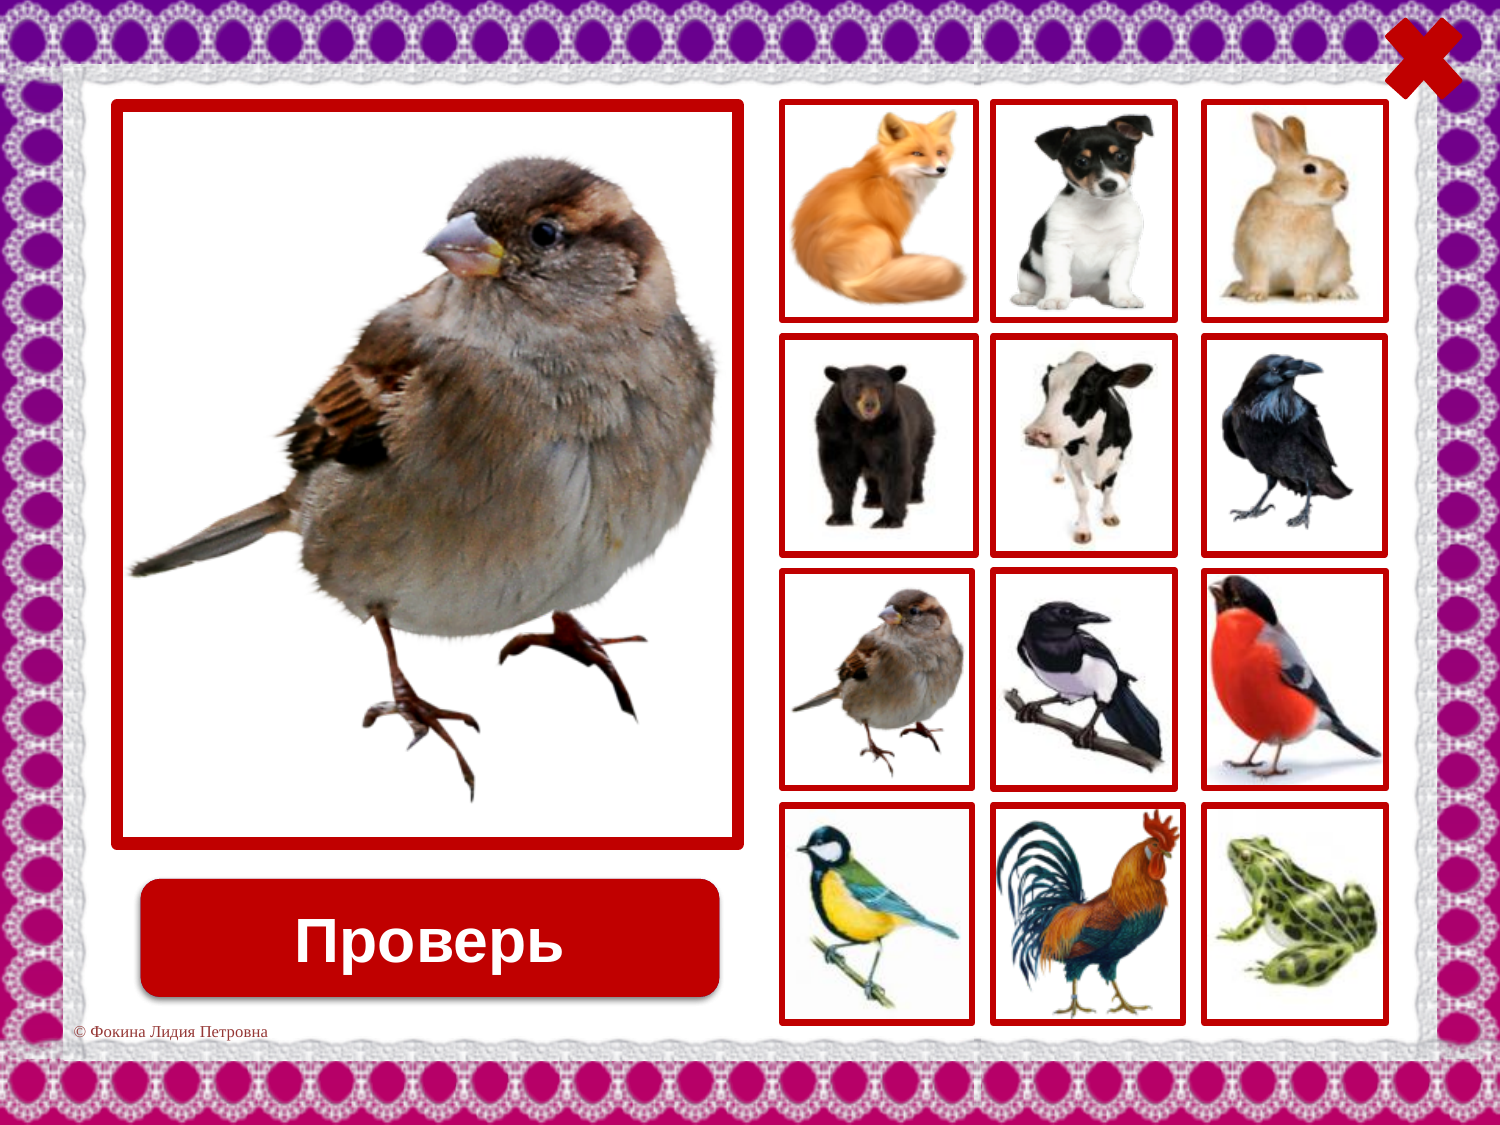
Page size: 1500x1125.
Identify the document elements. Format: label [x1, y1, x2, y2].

picture [1206, 105, 1384, 318]
picture [995, 808, 1181, 1020]
picture [995, 573, 1173, 786]
text_box [1384, 17, 1463, 100]
picture [784, 808, 970, 1020]
picture [1206, 339, 1382, 552]
text_box [140, 878, 720, 998]
picture [784, 339, 973, 552]
picture [1, 67, 89, 1058]
picture [784, 105, 973, 318]
picture [784, 574, 970, 785]
picture [0, 0, 1500, 1125]
picture [1206, 573, 1384, 786]
picture [1206, 808, 1384, 1020]
picture [995, 105, 1173, 318]
picture [105, 105, 737, 827]
text_box [115, 832, 740, 846]
picture [995, 339, 1173, 552]
